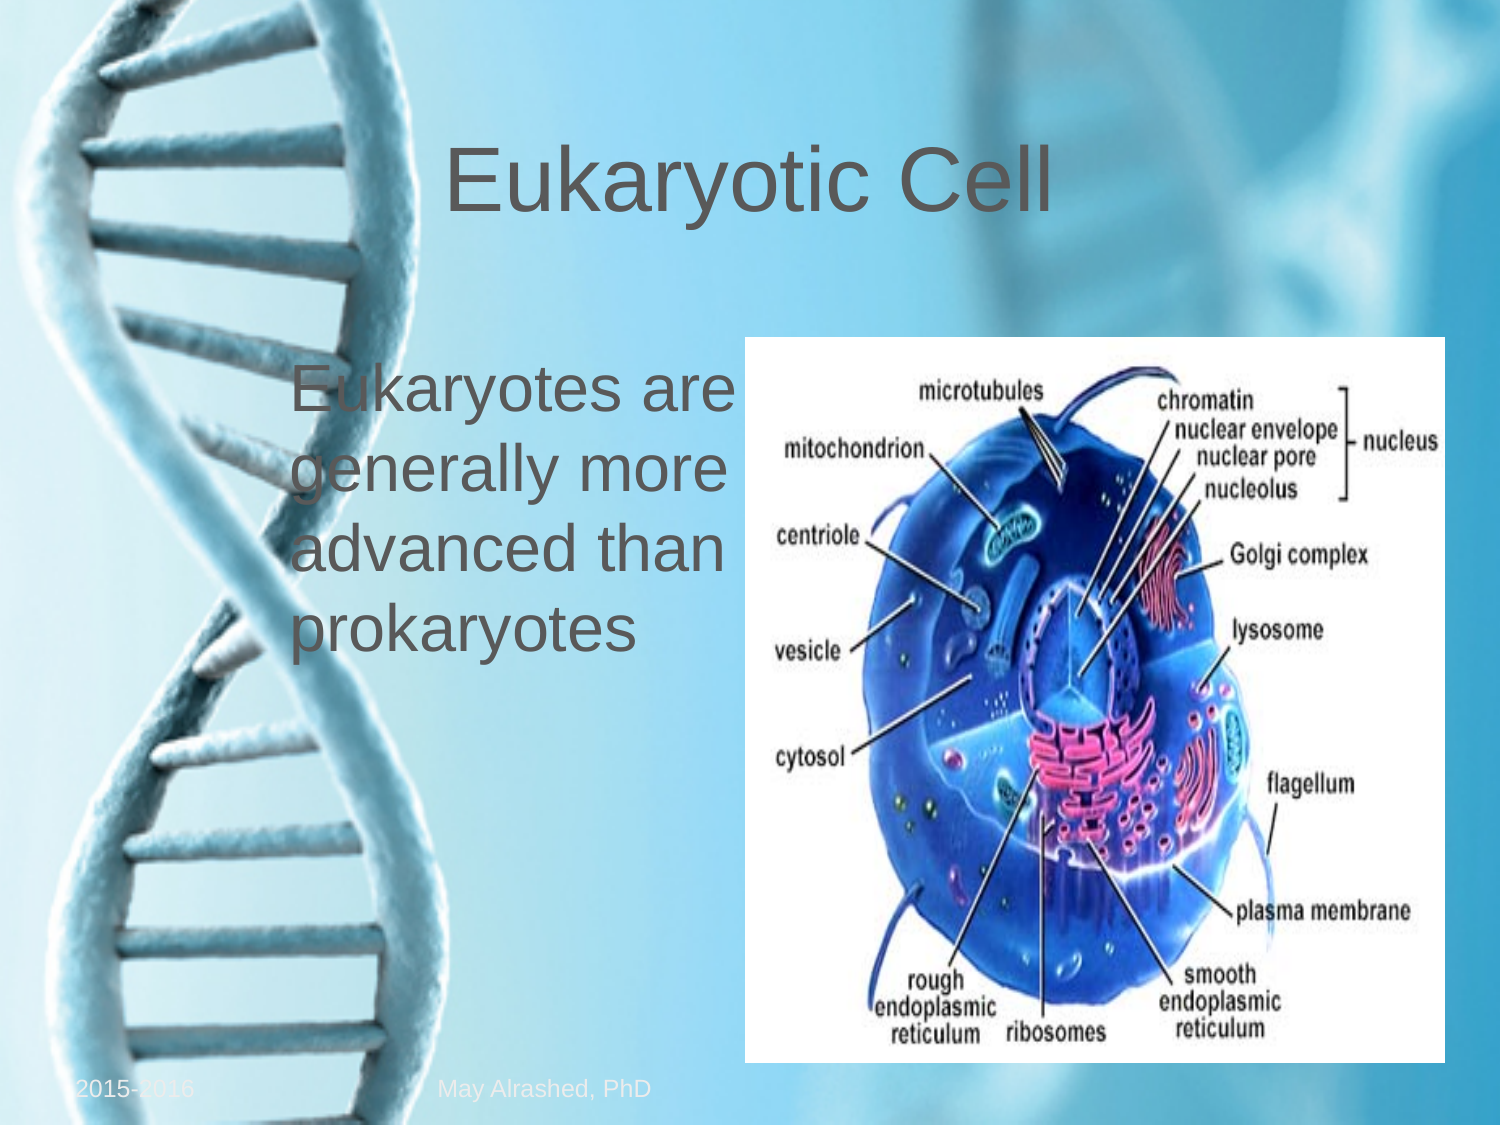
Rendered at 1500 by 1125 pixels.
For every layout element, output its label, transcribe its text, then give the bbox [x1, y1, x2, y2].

slide_number 2015-2016 [75, 1042, 425, 1103]
footer May Alrashed, PhD [437, 1042, 988, 1103]
text_box Eukaryotes are generally more advanced than prokaryotes [274, 337, 745, 975]
picture [0, 0, 1500, 1125]
text_box Eukaryotic Cell [74, 112, 1425, 338]
